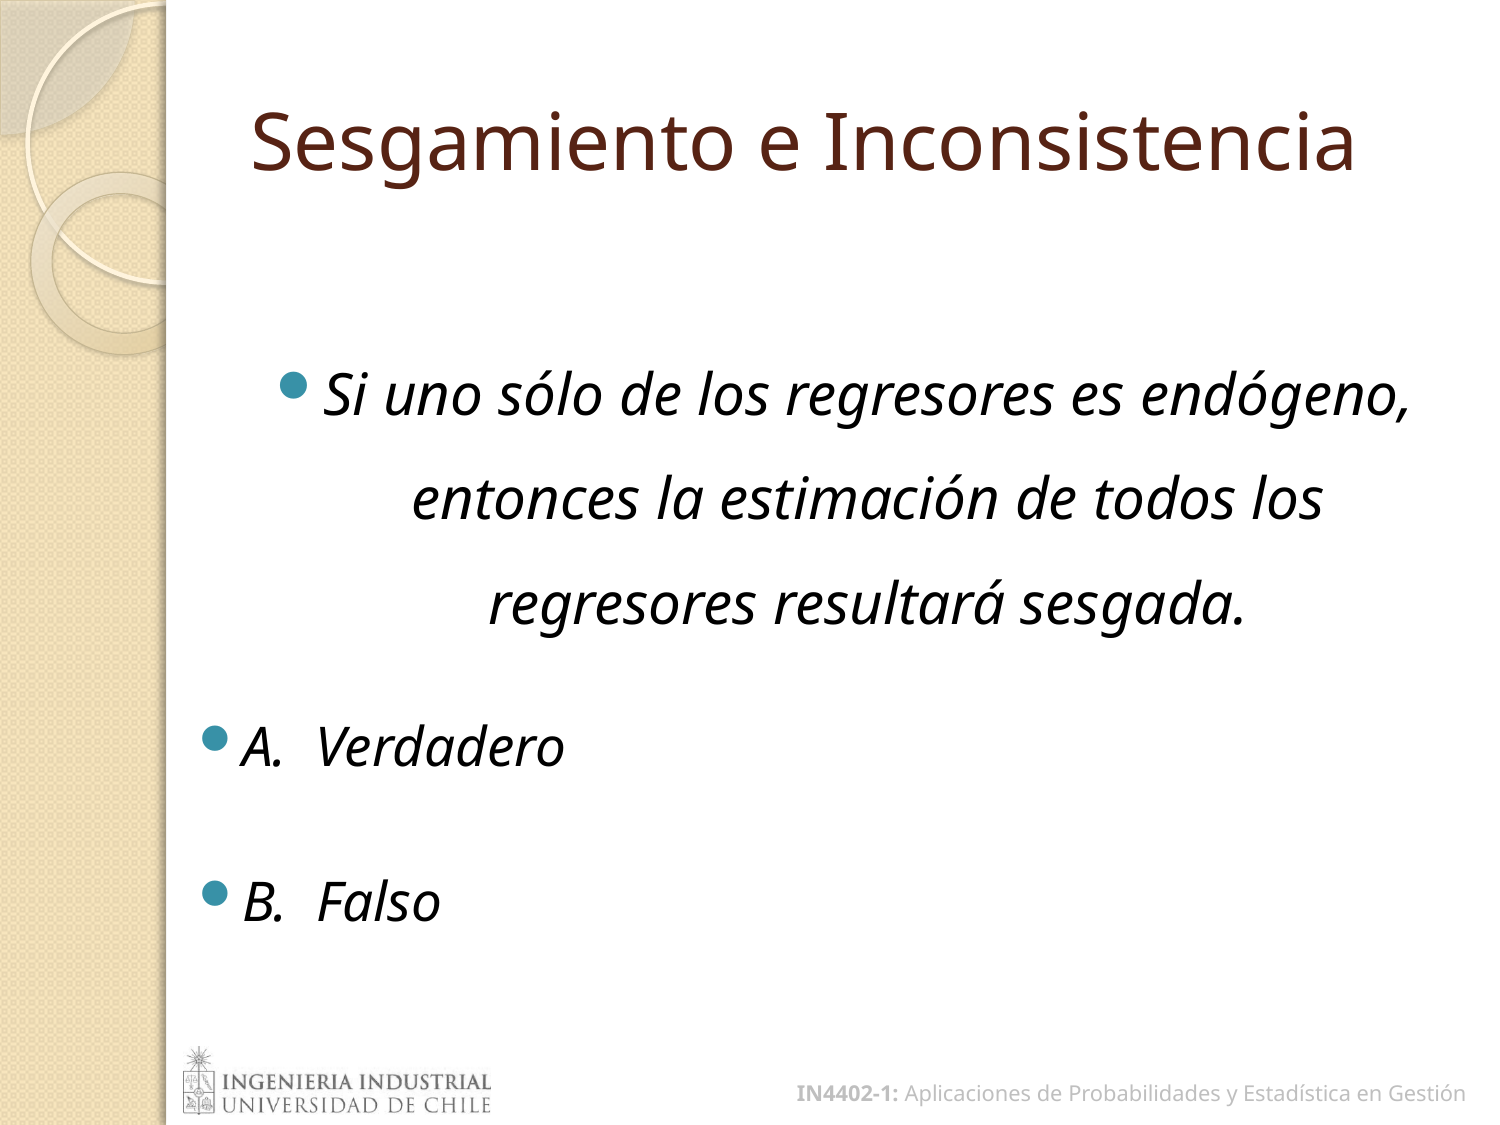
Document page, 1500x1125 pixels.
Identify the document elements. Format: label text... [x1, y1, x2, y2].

list Si uno sólo de los regresores es endógeno, entonces la estimación de todos los regresores resultará sesgada. [206, 314, 1471, 551]
title Sesgamiento e Inconsistencia [235, 45, 1466, 233]
picture [183, 1046, 491, 1115]
text_box A. Verdadero B. Falso [171, 704, 787, 941]
